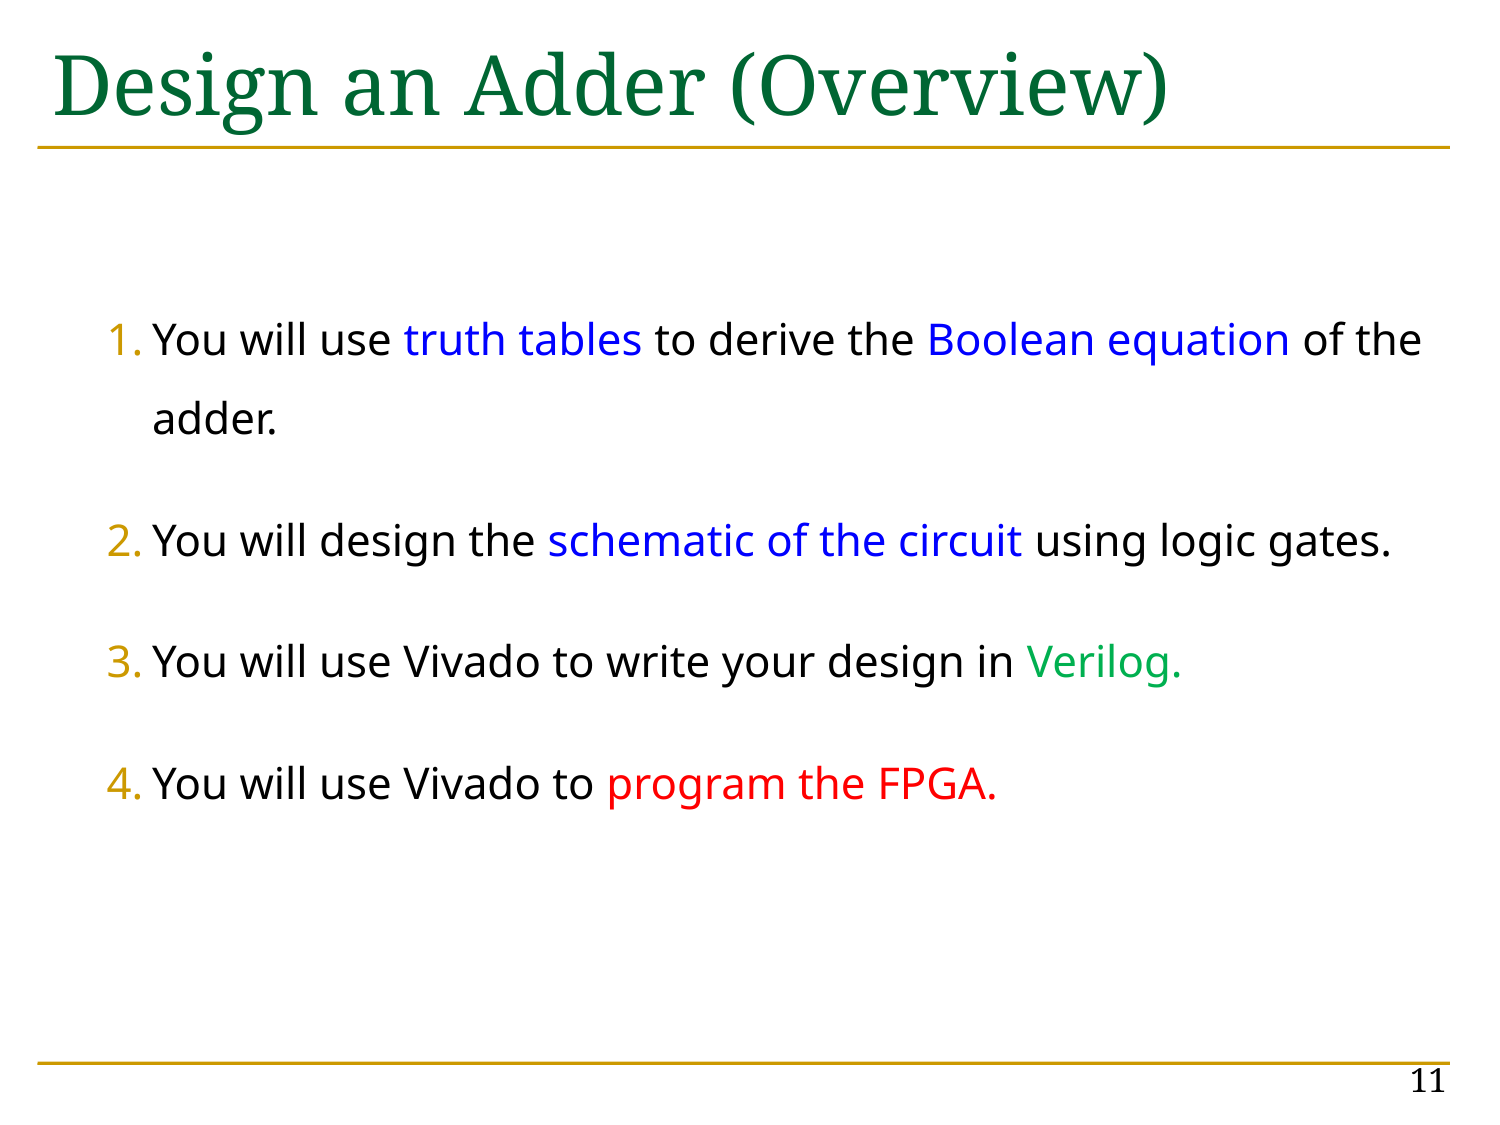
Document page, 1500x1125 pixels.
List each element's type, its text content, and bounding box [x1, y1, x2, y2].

slide_number 11 [1111, 1036, 1462, 1112]
title Design an Adder (Overview) [37, 24, 1450, 200]
list You will use truth tables to derive the Boolean equation of the adder. You will design the schematic of the circuit using logic gates. You will use Vivado to write your design in Verilog. You will use Vivado to program the FPGA. [20, 249, 1479, 845]
